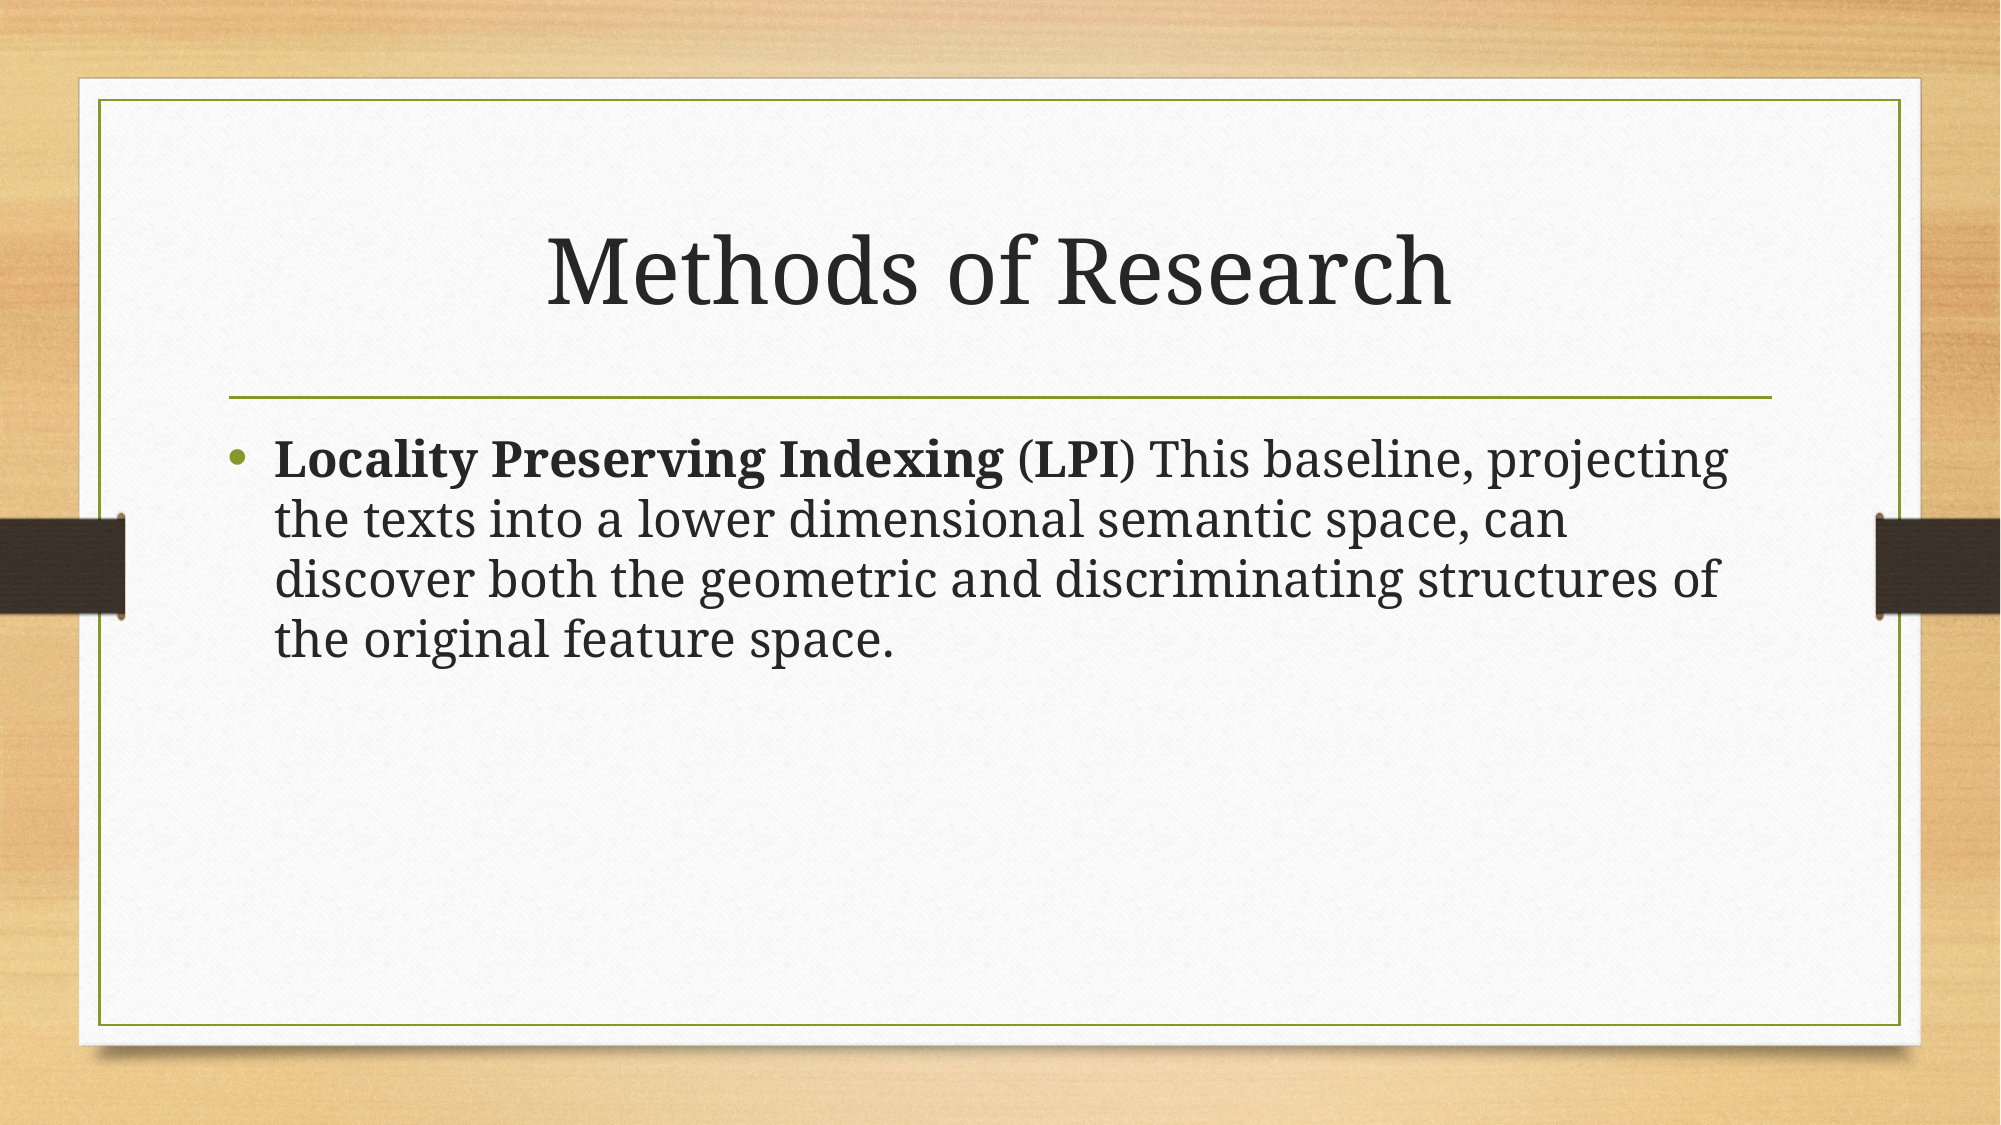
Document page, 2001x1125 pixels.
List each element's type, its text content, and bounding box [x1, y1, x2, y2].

list Locality Preserving Indexing (LPI) This baseline, projecting the texts into a lower dimensional semantic space, can discover both the geometric and discriminating structures of the original feature space. [212, 419, 1788, 964]
title Methods of Research [212, 161, 1788, 375]
picture [0, 0, 2001, 1125]
